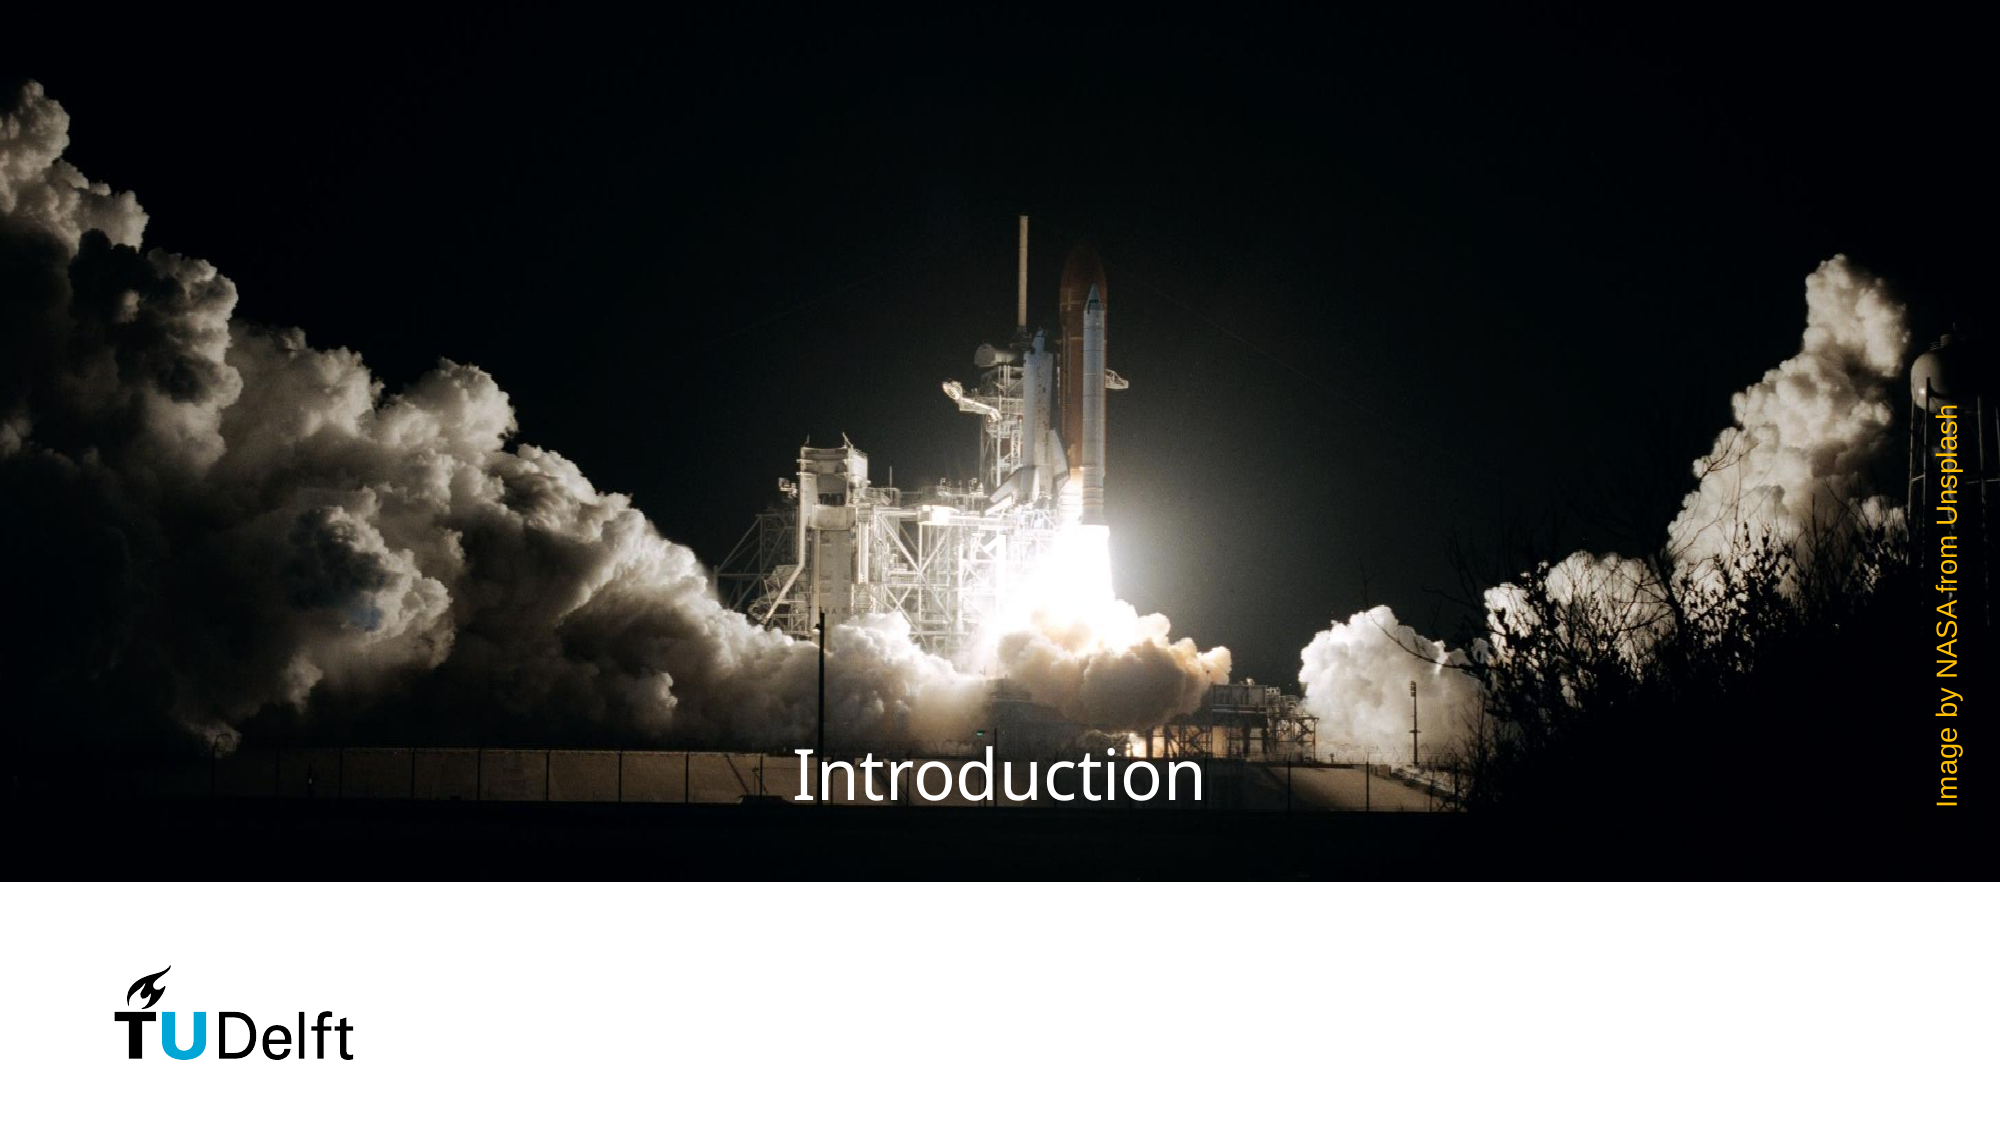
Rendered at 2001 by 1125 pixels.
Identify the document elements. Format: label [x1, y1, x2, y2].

picture [0, 0, 2000, 882]
